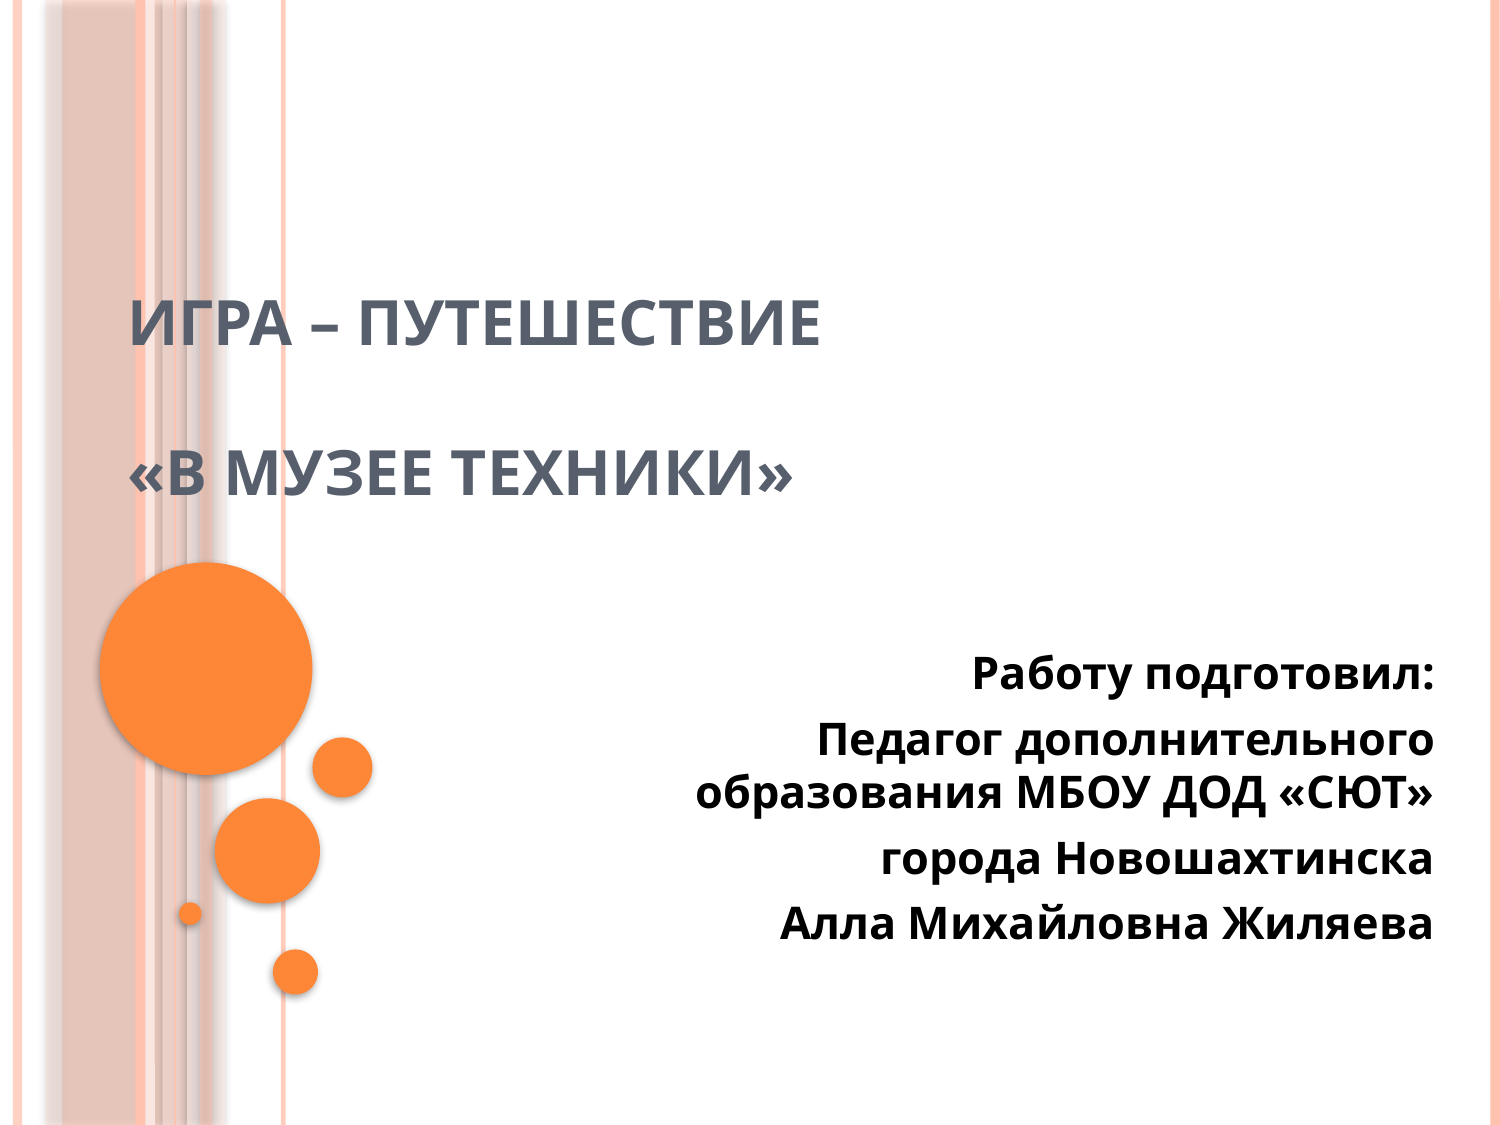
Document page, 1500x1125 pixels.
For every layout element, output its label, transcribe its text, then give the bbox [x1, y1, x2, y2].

subtitle Работу подготовил: Педагог дополнительного образования МБОУ ДОД «СЮТ» города Новошахтинска Алла Михайловна Жиляева [675, 637, 1450, 1013]
title Игра – путешествие «В музее техники» [112, 75, 1388, 591]
